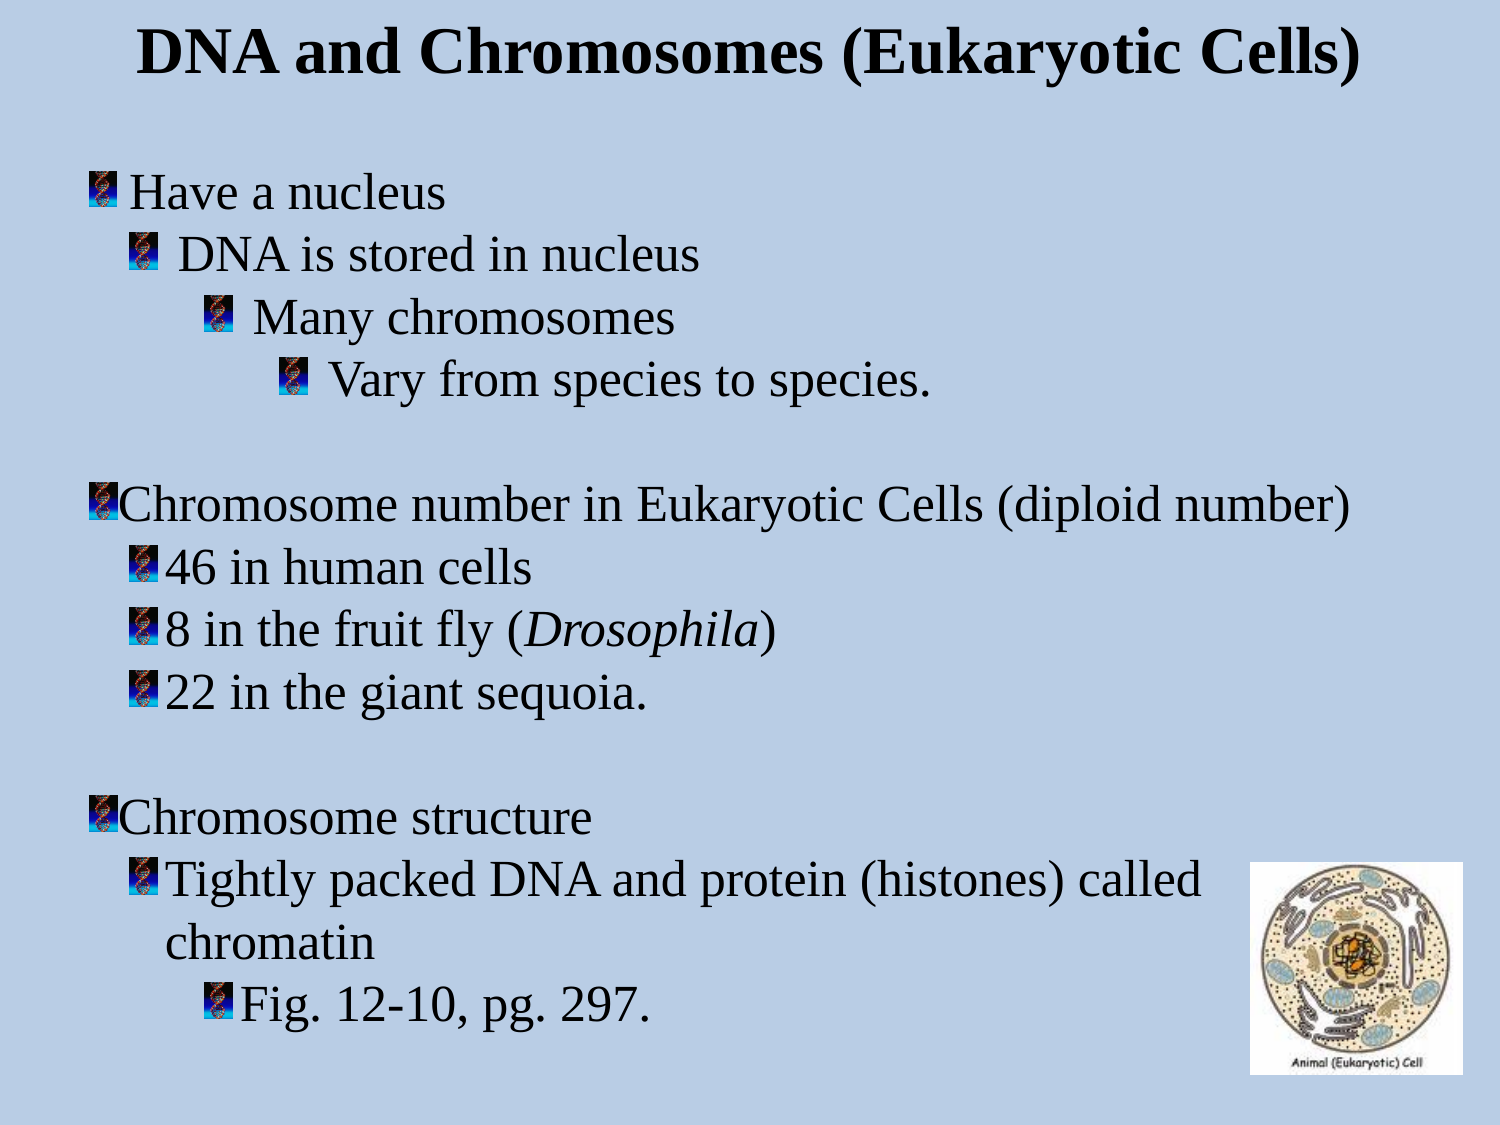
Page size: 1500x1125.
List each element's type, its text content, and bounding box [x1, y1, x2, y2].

picture [1249, 862, 1463, 1076]
picture [204, 982, 233, 1019]
picture [129, 232, 158, 270]
picture [89, 795, 118, 832]
text_box DNA and Chromosomes (Eukaryotic Cells) [24, 0, 1475, 95]
text_box Have a nucleus DNA is stored in nucleus Many chromosomes Vary from species to species. Chromosome number in Eukaryotic Cells (diploid number) 46 in human cells 8 in the fruit fly (Drosophila) 22 in the giant sequoia. Chromosome structure Tightly packed DNA and protein (histones) called chromatin Fig. 12-10, pg. 297. [75, 149, 1388, 1040]
picture [129, 670, 158, 707]
picture [89, 171, 117, 207]
picture [204, 295, 233, 332]
picture [89, 482, 118, 520]
picture [129, 545, 158, 582]
picture [129, 857, 158, 895]
picture [279, 357, 308, 395]
picture [129, 607, 158, 645]
